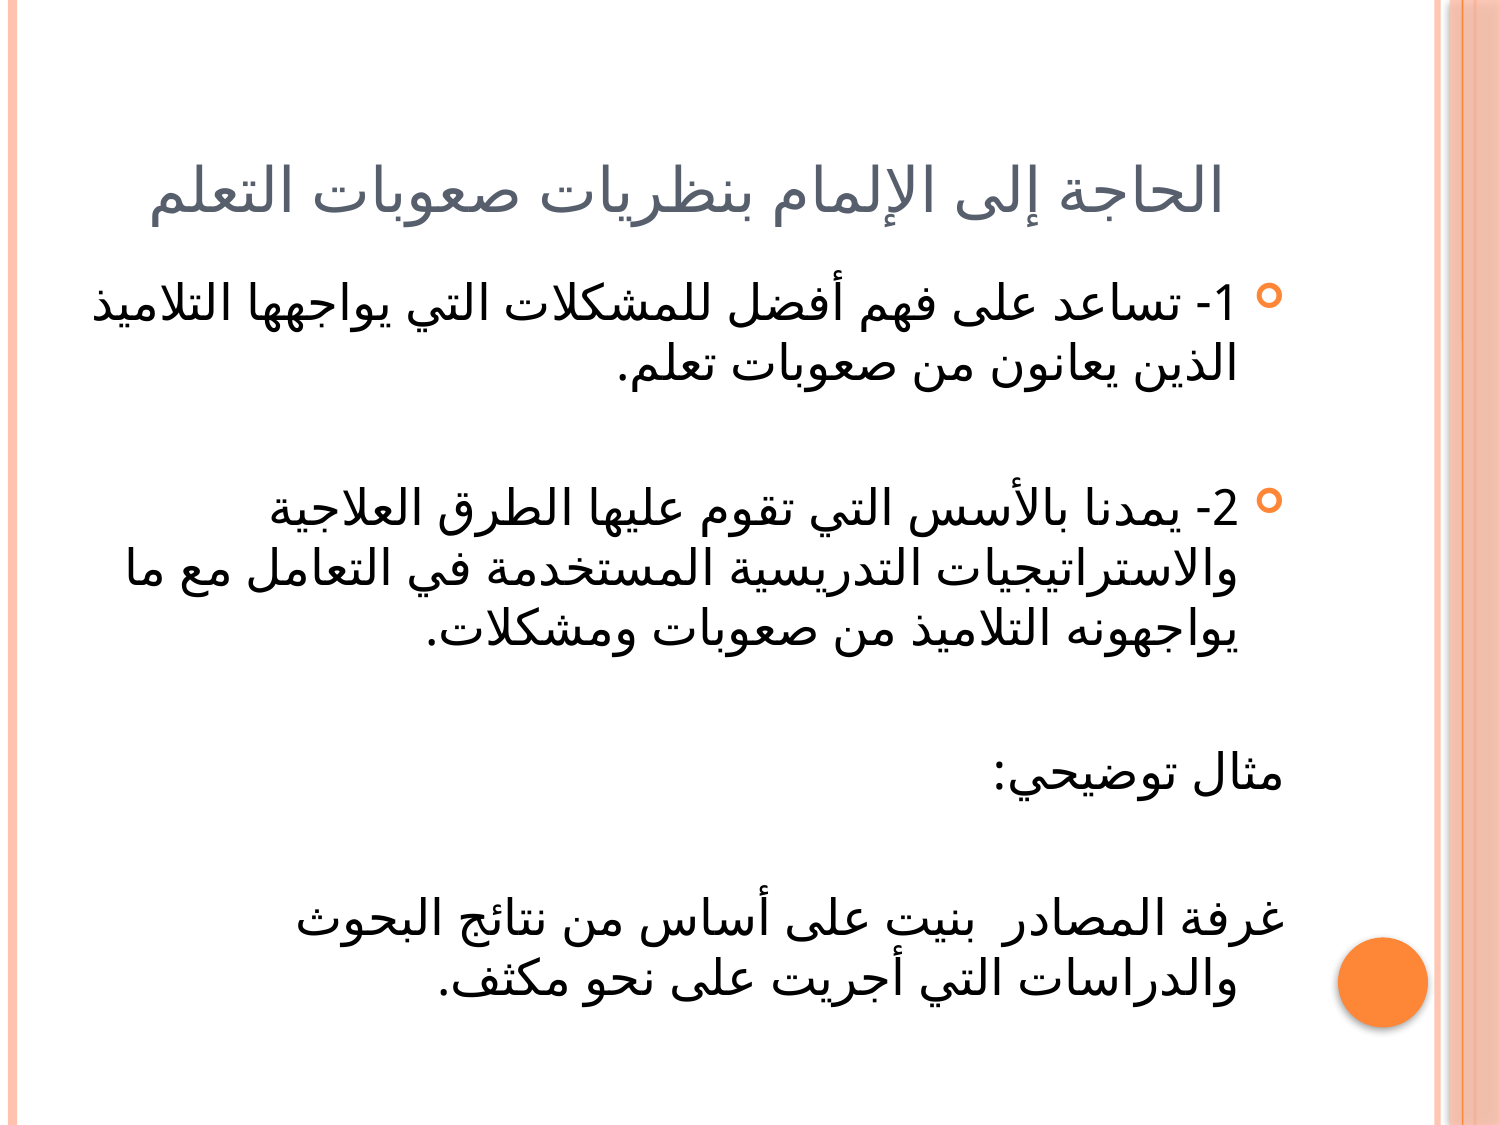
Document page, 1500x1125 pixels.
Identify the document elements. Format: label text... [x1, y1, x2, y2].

title الحاجة إلى الإلمام بنظريات صعوبات التعلم [75, 45, 1300, 233]
list 1- تساعد على فهم أفضل للمشكلات التي يواجهها التلاميذ الذين يعانون من صعوبات تعلم. 2- يمدنا بالأسس التي تقوم عليها الطرق العلاجية والاستراتيجيات التدريسية المستخدمة في التعامل مع ما يواجهونه التلاميذ من صعوبات ومشكلات. مثال توضيحي: غرفة المصادر بنيت على أساس من نتائج البحوث والدراسات التي أجريت على نحو مكثف. [75, 262, 1300, 1062]
